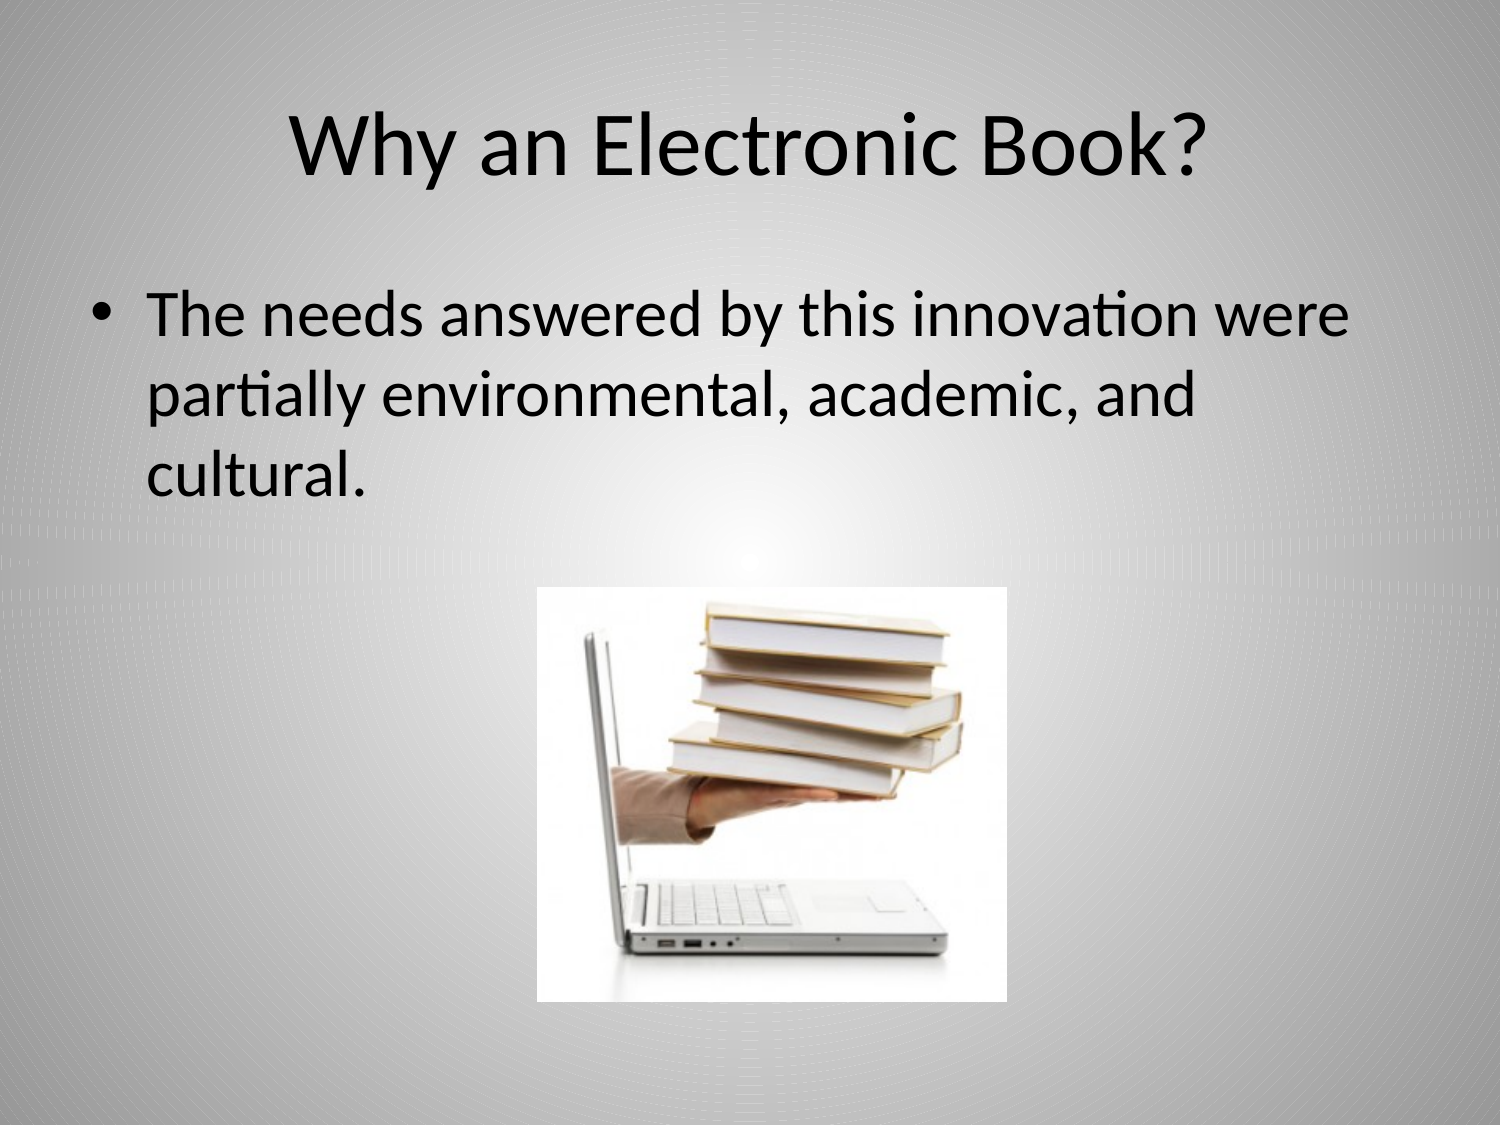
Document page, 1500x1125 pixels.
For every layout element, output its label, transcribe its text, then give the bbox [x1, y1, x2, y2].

picture [537, 587, 1007, 1002]
title Why an Electronic Book? [75, 45, 1425, 233]
list The needs answered by this innovation were partially environmental, academic, and cultural. [75, 262, 1425, 1005]
